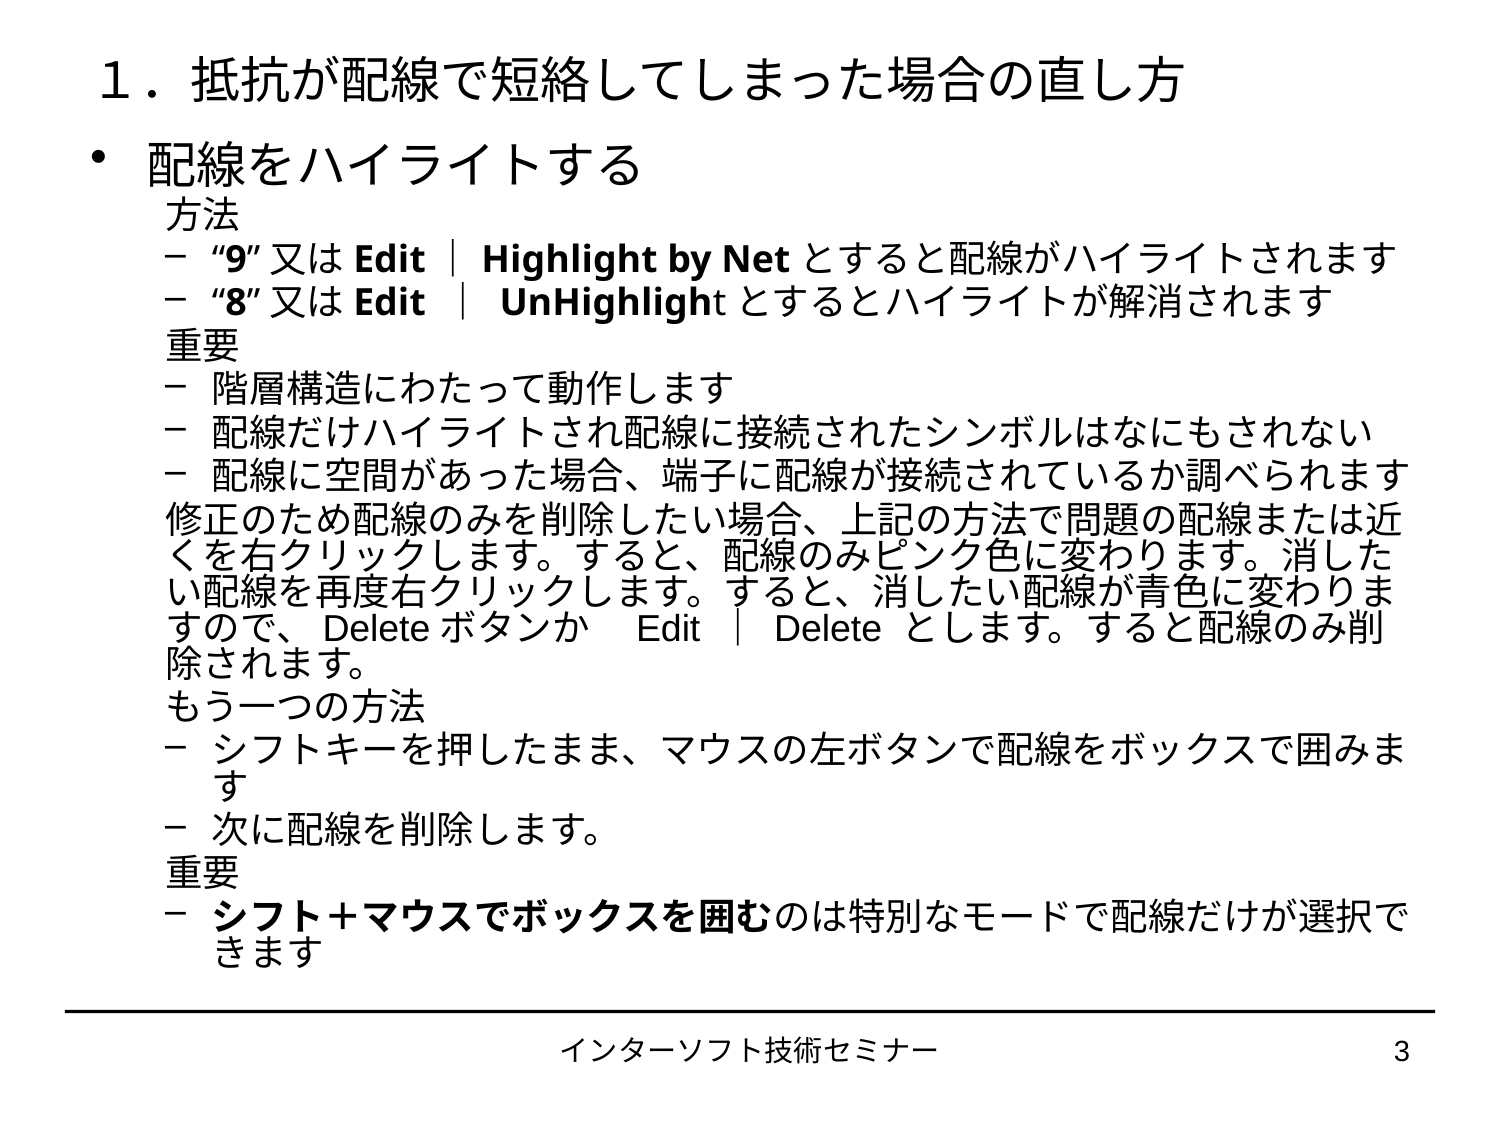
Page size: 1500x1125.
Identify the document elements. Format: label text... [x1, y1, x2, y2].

title １．抵抗が配線で短絡してしまった場合の直し方 [75, 45, 1436, 173]
footer インターソフト技術セミナー [512, 1024, 988, 1103]
slide_number 3 [1074, 1024, 1425, 1103]
text_box [64, 1009, 1436, 1014]
list 配線をハイライトする 方法 “9”又はEdit｜Highlight by Netとすると配線がハイライトされます “8”又はEdit ｜ UnHighlightとするとハイライトが解消されます 重要 階層構造にわたって動作します 配線だけハイライトされ配線に接続されたシンボルはなにもされない 配線に空間があった場合、端子に配線が接続されているか調べられます 修正のため配線のみを削除したい場合、上記の方法で問題の配線または近くを右クリックします。すると、配線のみピンク色に変わります。消したい配線を再度右クリックします。すると、消したい配線が青色に変わりますので、Deleteボタンか Edit ｜ Delete とします。すると配線のみ削除されます。 もう一つの方法 シフトキーを押したまま、マウスの左ボタンで配線をボックスで囲みます 次に配線を削除します。 重要 シフト＋マウスでボックスを囲むのは特別なモードで配線だけが選択できます [75, 137, 1427, 953]
